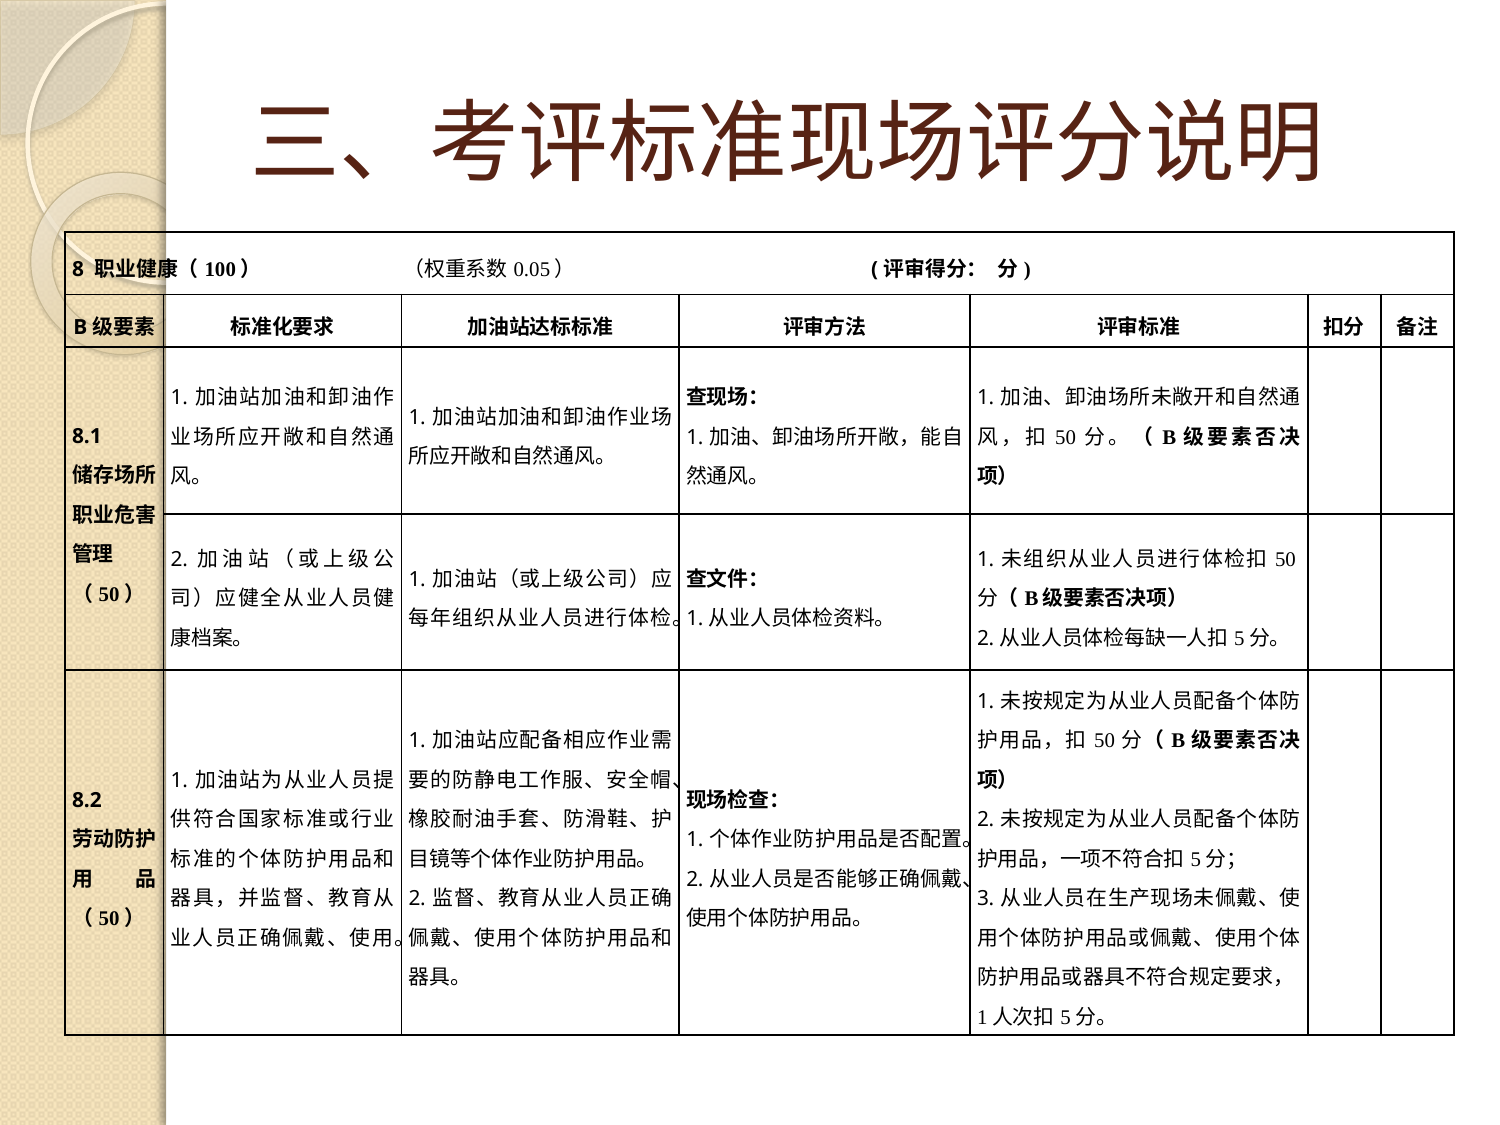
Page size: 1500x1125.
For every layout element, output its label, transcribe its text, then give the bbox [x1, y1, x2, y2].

table_cell 2.加油站（或上级公司）应健全从业人员健康档案。 [164, 515, 401, 669]
table_cell B级要素 [66, 295, 163, 346]
table_header 8 职业健康（100） （权重系数0.05） (评审得分： 分) [66, 233, 1453, 294]
table_cell [1382, 515, 1453, 669]
table_cell 8.2 劳动防护用品（50） [66, 671, 163, 1034]
table_cell 查现场： 1.加油、卸油场所开敞，能自然通风。 [680, 348, 969, 513]
table_cell [1309, 348, 1380, 513]
table_cell 评审方法 [680, 295, 969, 346]
table_cell [1309, 515, 1380, 669]
table_cell 扣分 [1309, 295, 1380, 346]
table_cell 1.加油站加油和卸油作业场所应开敞和自然通风。 [164, 348, 401, 513]
table_cell [1382, 671, 1453, 1034]
table_cell 1.加油站加油和卸油作业场所应开敞和自然通风。 [402, 348, 678, 513]
table_cell 现场检查： 1.个体作业防护用品是否配置。 2.从业人员是否能够正确佩戴、使用个体防护用品。 [680, 671, 969, 1034]
table_cell 查文件： 1.从业人员体检资料。 [680, 515, 969, 669]
table_cell 1.加油、卸油场所未敞开和自然通风，扣50分。（B级要素否决项） [971, 348, 1307, 513]
table_cell [1309, 671, 1380, 1034]
table_cell 8.1 储存场所职业危害管理 （50） [66, 348, 163, 669]
table_cell 标准化要求 [164, 295, 401, 346]
table_cell 1.加油站为从业人员提供符合国家标准或行业标准的个体防护用品和器具，并监督、教育从业人员正确佩戴、使用。 [164, 671, 401, 1034]
table_cell 备注 [1382, 295, 1453, 346]
table_cell 1.未组织从业人员进行体检扣50分（B级要素否决项） 2.从业人员体检每缺一人扣5分。 [971, 515, 1307, 669]
table_cell 评审标准 [971, 295, 1307, 346]
table_cell 1.加油站（或上级公司）应每年组织从业人员进行体检。 [402, 515, 678, 669]
title 三、考评标准现场评分说明 [235, 45, 1466, 233]
table_cell 1.加油站应配备相应作业需要的防静电工作服、安全帽、橡胶耐油手套、防滑鞋、护目镜等个体作业防护用品。 2.监督、教育从业人员正确佩戴、使用个体防护用品和器具。 [402, 671, 678, 1034]
table_cell [1382, 348, 1453, 513]
table_cell 1.未按规定为从业人员配备个体防护用品，扣50分（B级要素否决项） 2.未按规定为从业人员配备个体防护用品，一项不符合扣5分； 3.从业人员在生产现场未佩戴、使用个体防护用品或佩戴、使用个体防护用品或器具不符合规定要求，1人次扣5分。 [971, 671, 1307, 1034]
table_cell 加油站达标标准 [402, 295, 678, 346]
